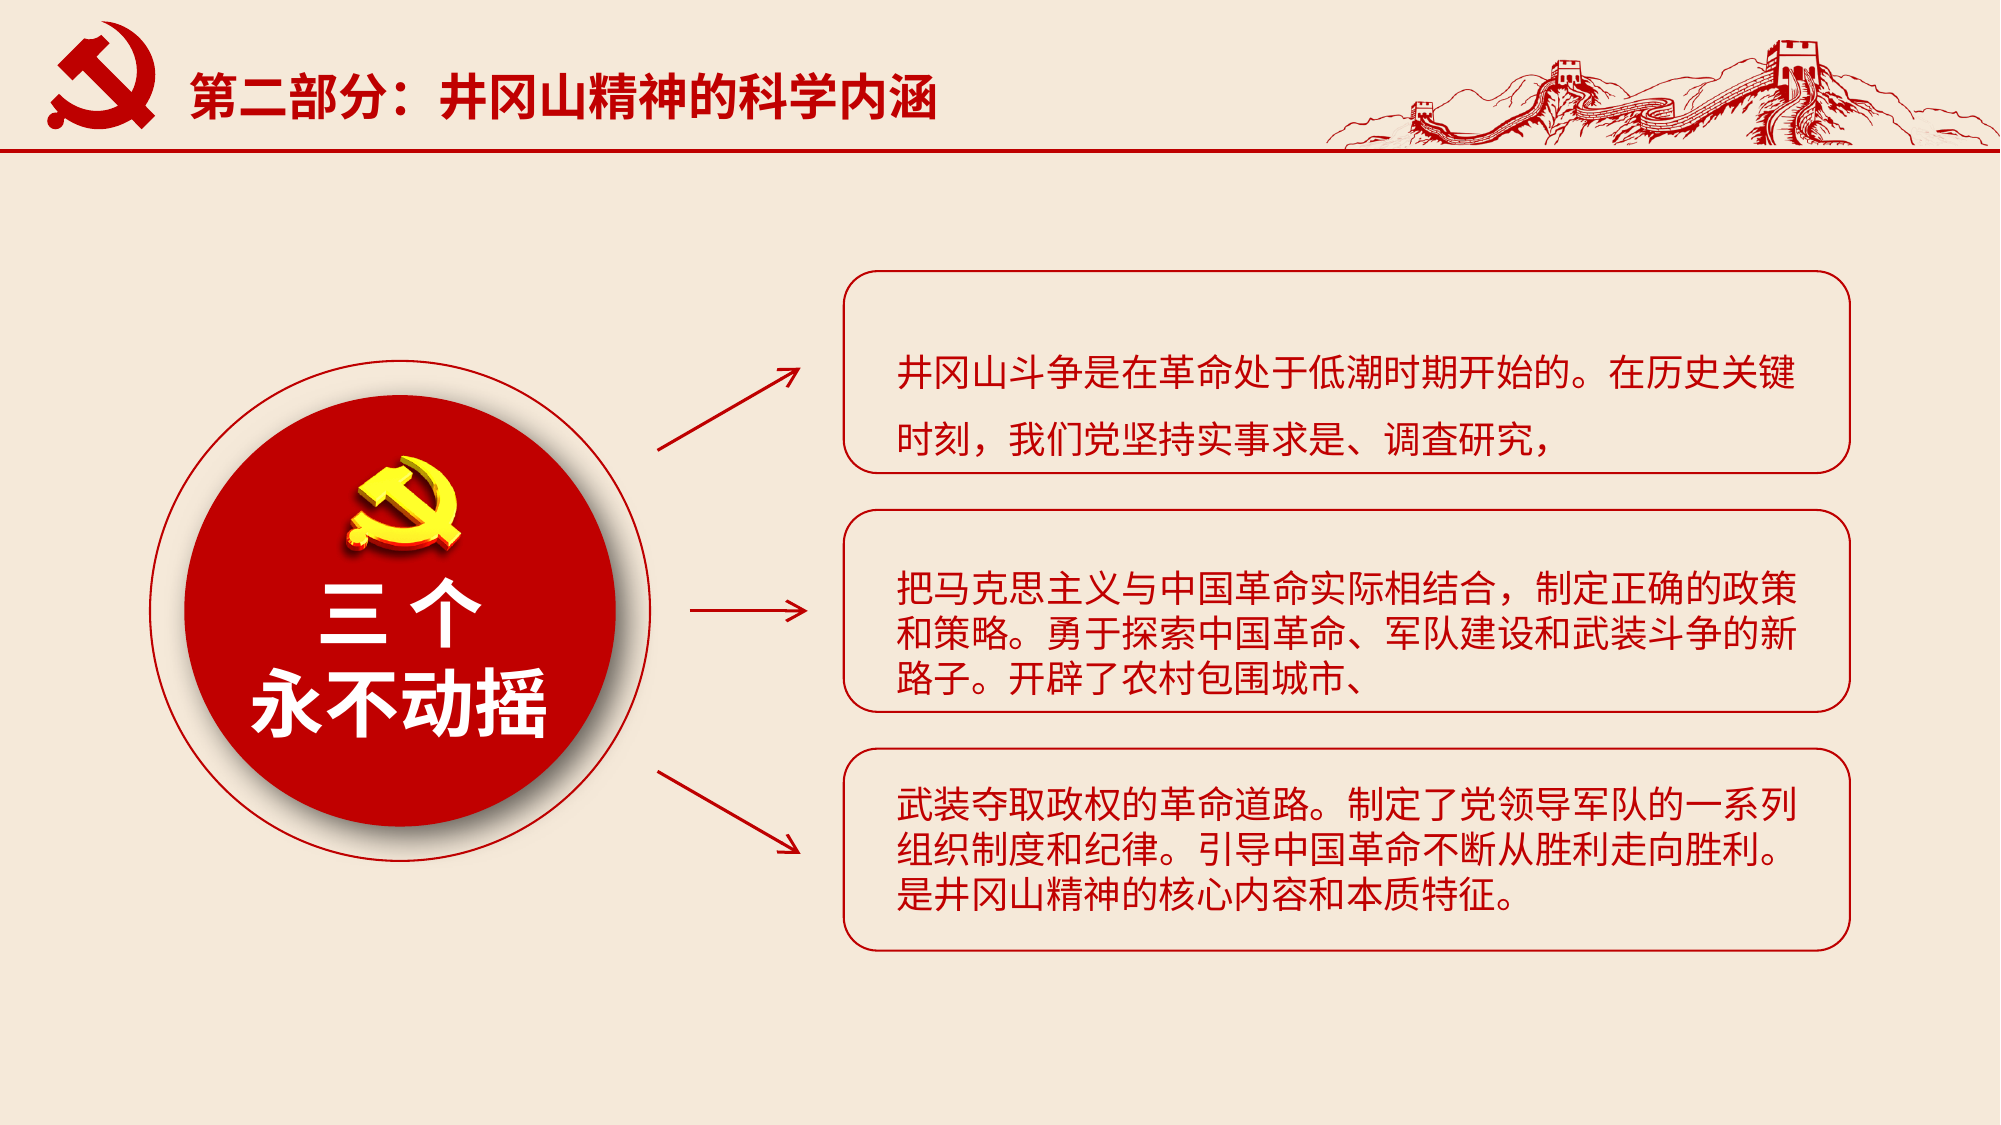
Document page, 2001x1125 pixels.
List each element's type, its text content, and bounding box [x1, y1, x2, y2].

text_box 井冈山斗争是在革命处于低潮时期开始的。在历史关键时刻，我们党坚持实事求是、调査研究， [881, 319, 1813, 469]
text_box [843, 271, 1850, 474]
text_box 三 个 永不动摇 [222, 558, 578, 754]
text_box [47, 21, 156, 130]
picture [334, 453, 466, 566]
text_box 武装夺取政权的革命道路。制定了党领导军队的一系列组织制度和纪律。引导中国革命不断从胜利走向胜利。是井冈山精神的核心内容和本质特征。 [881, 773, 1813, 924]
text_box [843, 509, 1850, 712]
picture [1326, 40, 2000, 151]
text_box [148, 359, 652, 862]
text_box [843, 748, 1850, 951]
text_box 第二部分：井冈山精神的科学内涵 [173, 57, 1038, 133]
